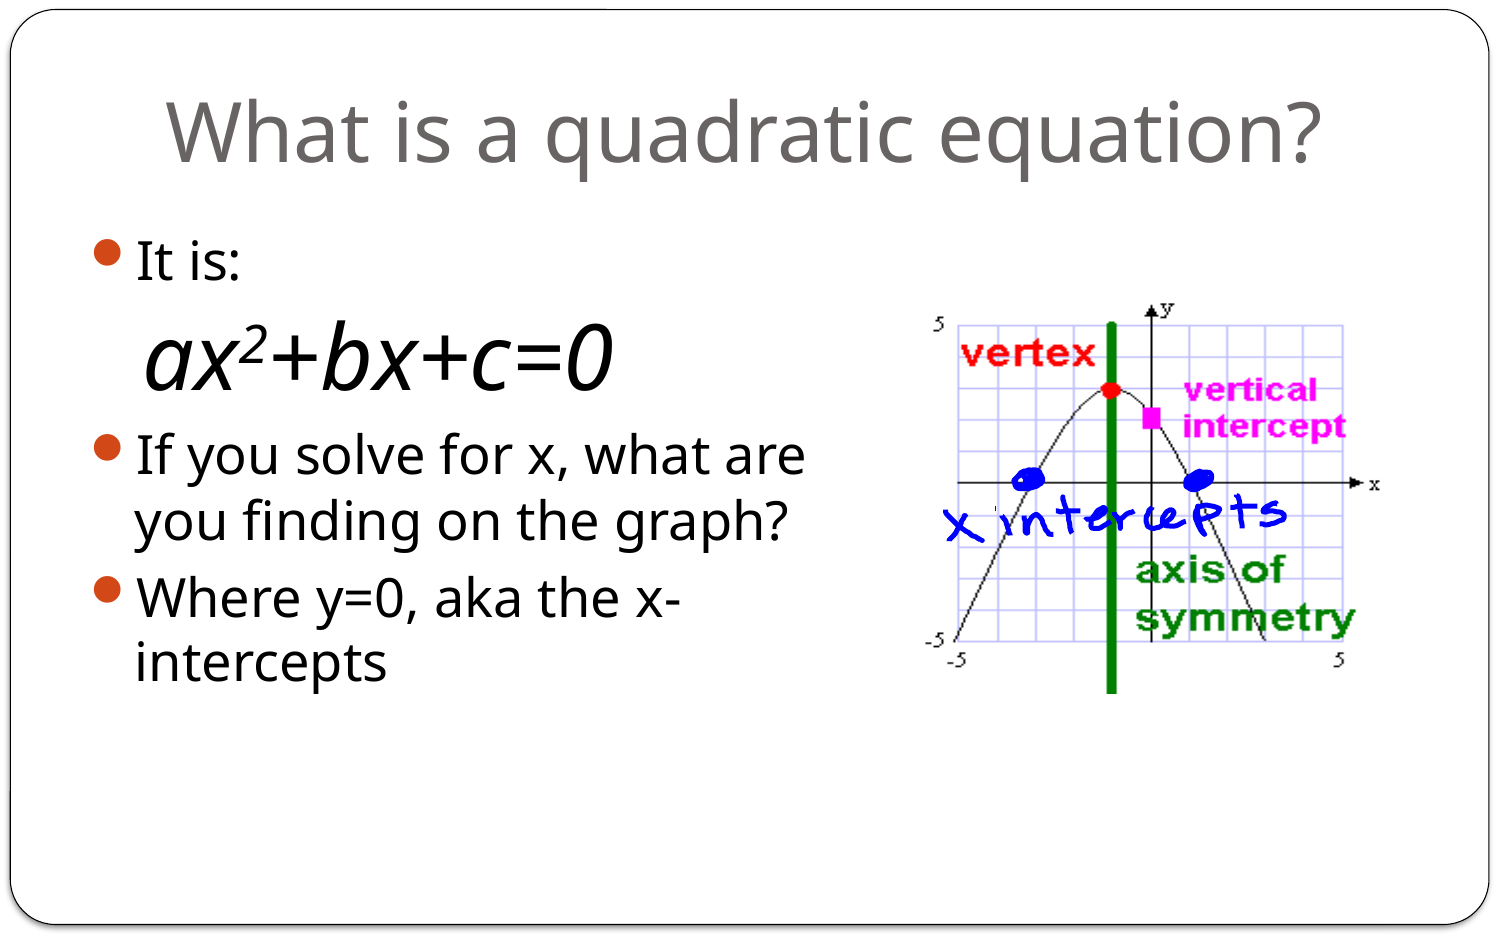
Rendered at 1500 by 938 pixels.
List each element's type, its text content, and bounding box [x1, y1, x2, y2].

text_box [945, 474, 1285, 542]
list It is: ax2+bx+c=0 If you solve for x, what are you finding on the graph? Where y=0, aka the x-intercepts [74, 218, 888, 834]
picture [924, 301, 1384, 695]
title What is a quadratic equation? [149, 37, 1426, 195]
